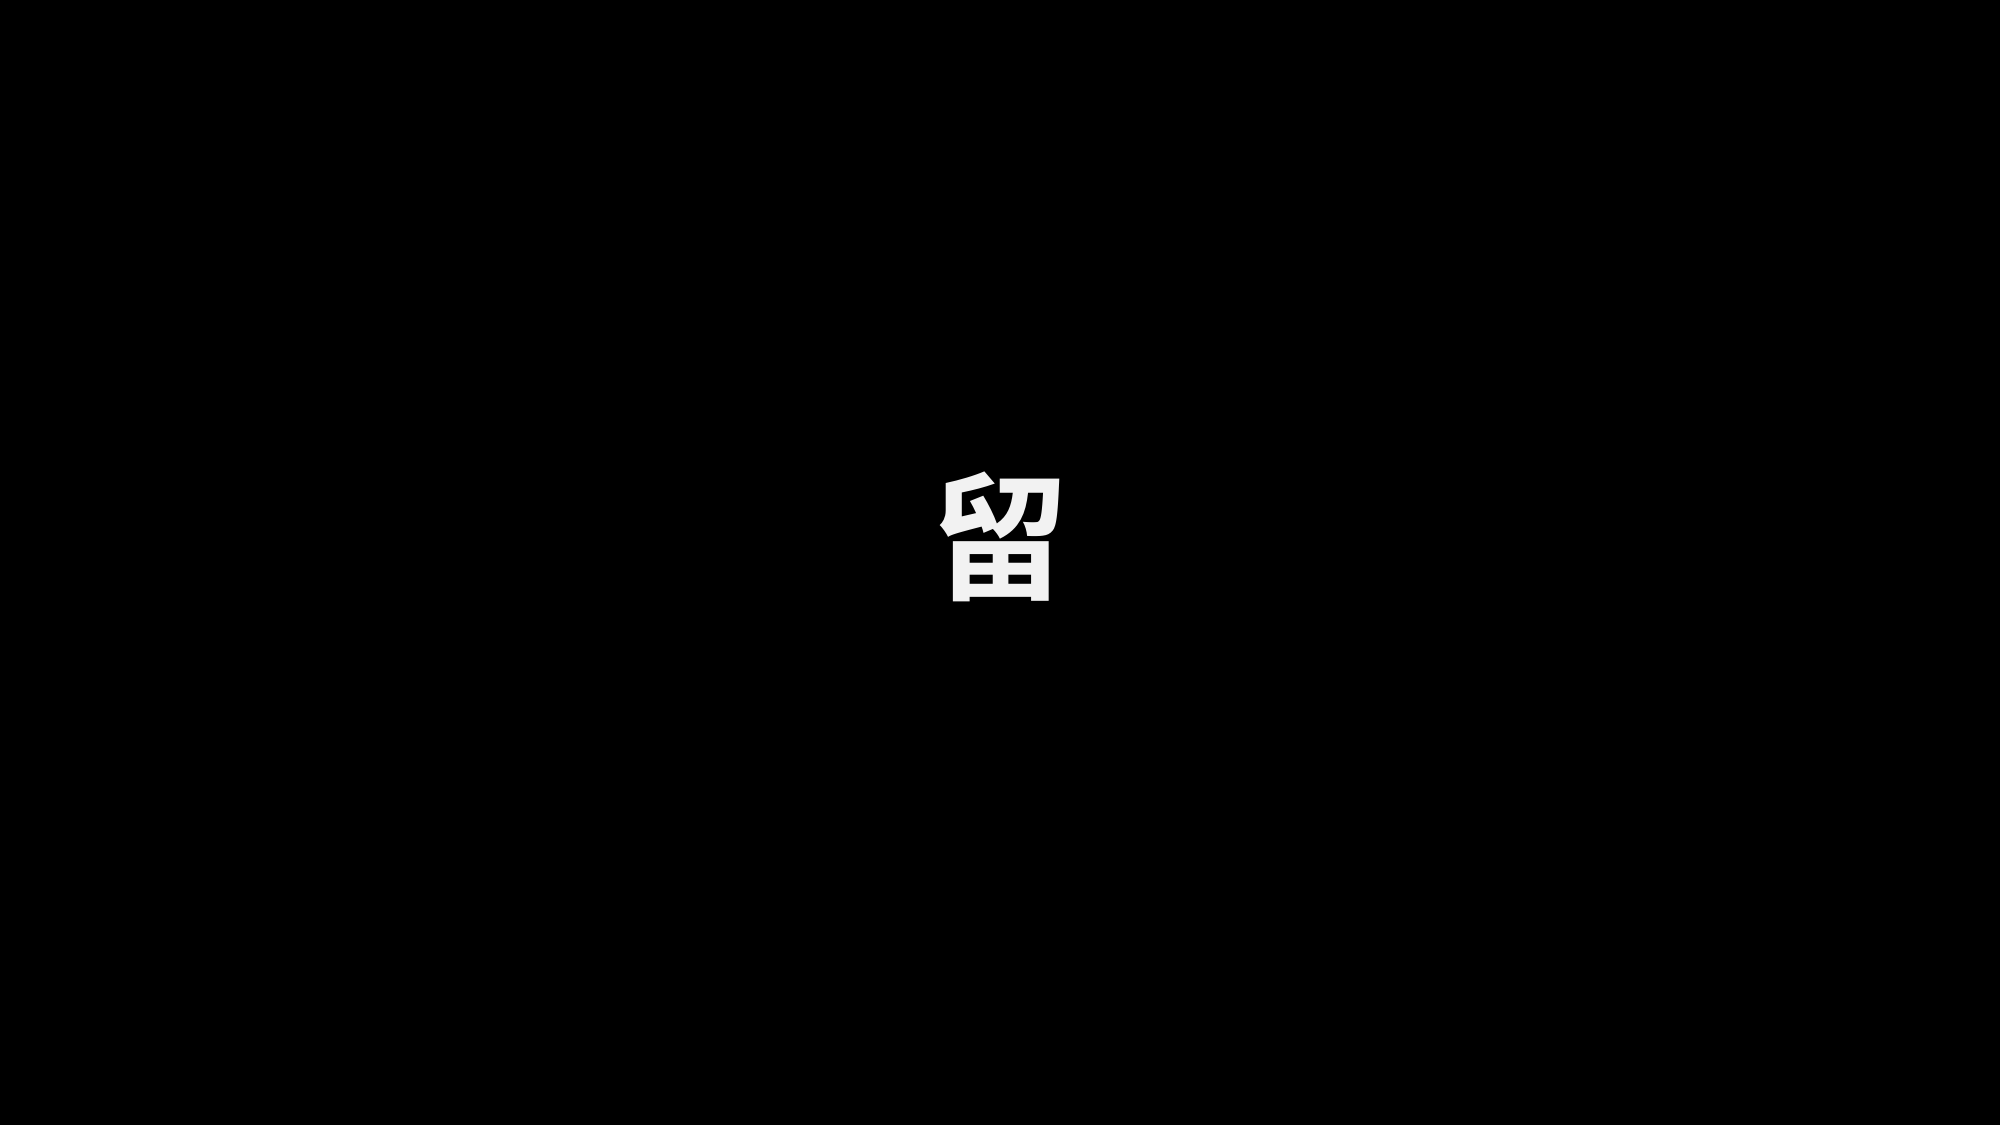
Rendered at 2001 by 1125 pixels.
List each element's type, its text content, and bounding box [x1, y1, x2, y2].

text_box 留 [931, 452, 1069, 618]
